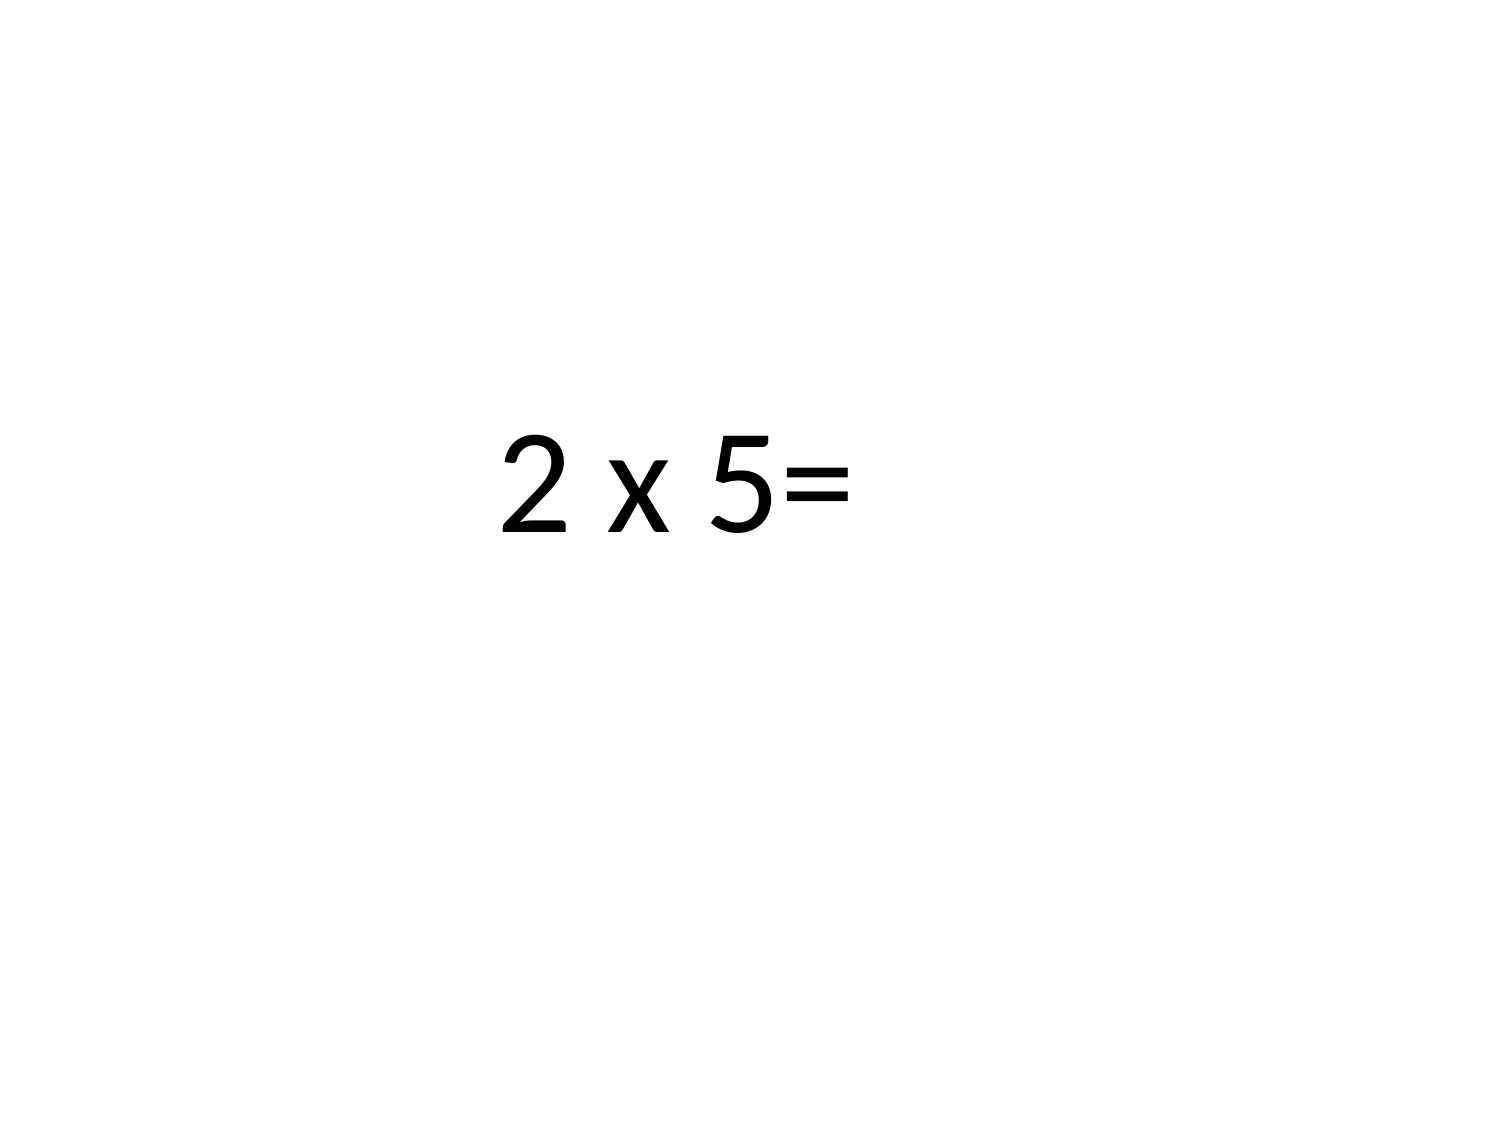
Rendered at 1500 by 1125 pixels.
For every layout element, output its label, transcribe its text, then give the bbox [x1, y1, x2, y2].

text_box 2 x 5= [481, 374, 1138, 570]
